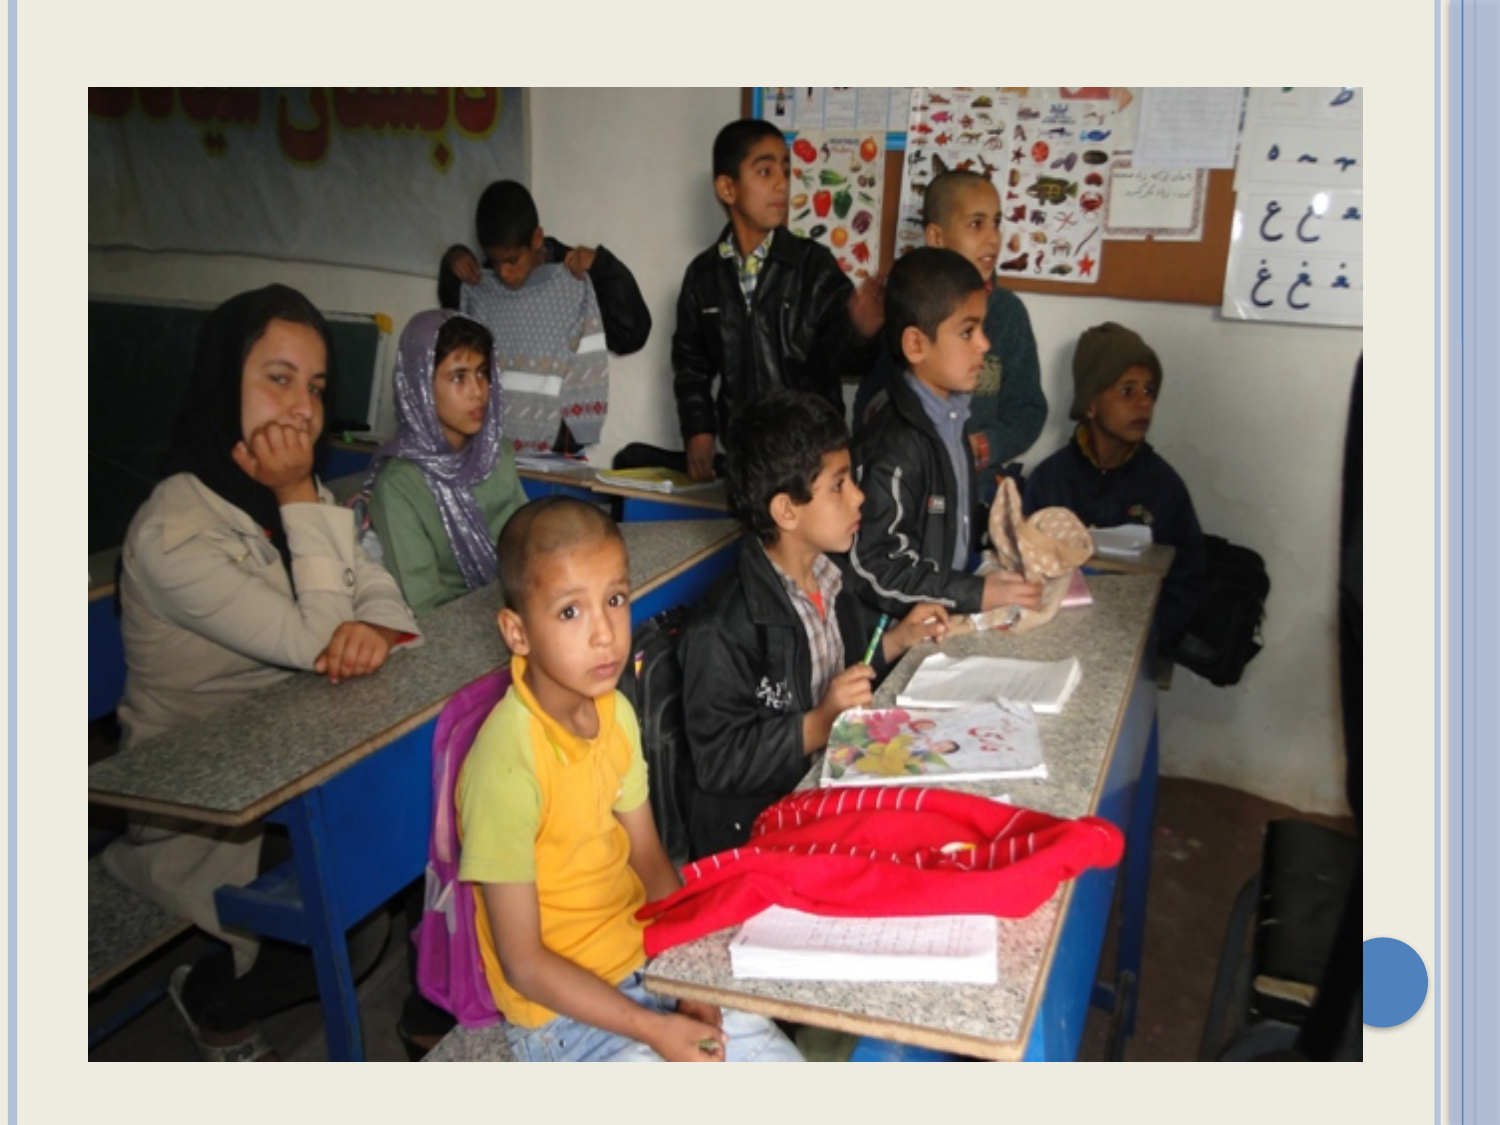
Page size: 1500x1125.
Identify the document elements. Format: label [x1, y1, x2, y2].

list [88, 87, 1363, 1063]
